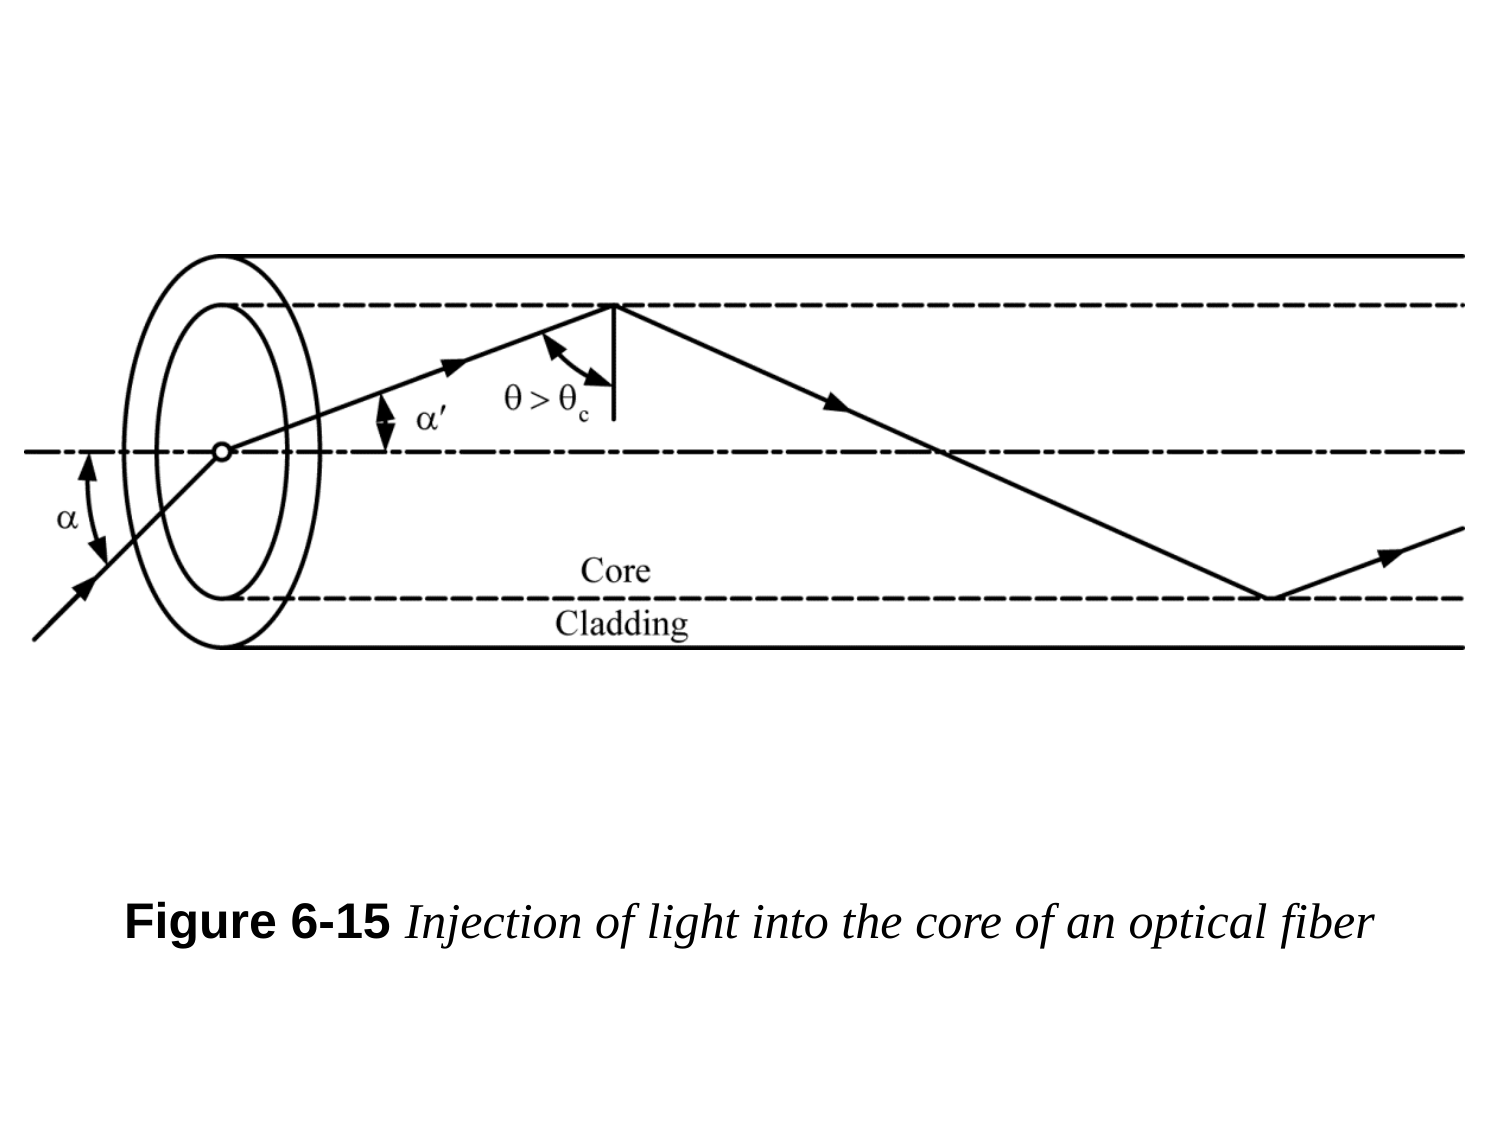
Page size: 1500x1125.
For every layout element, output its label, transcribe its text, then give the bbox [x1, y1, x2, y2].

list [24, 253, 1466, 651]
title Figure 6-15 Injection of light into the core of an optical fiber [75, 825, 1425, 1013]
